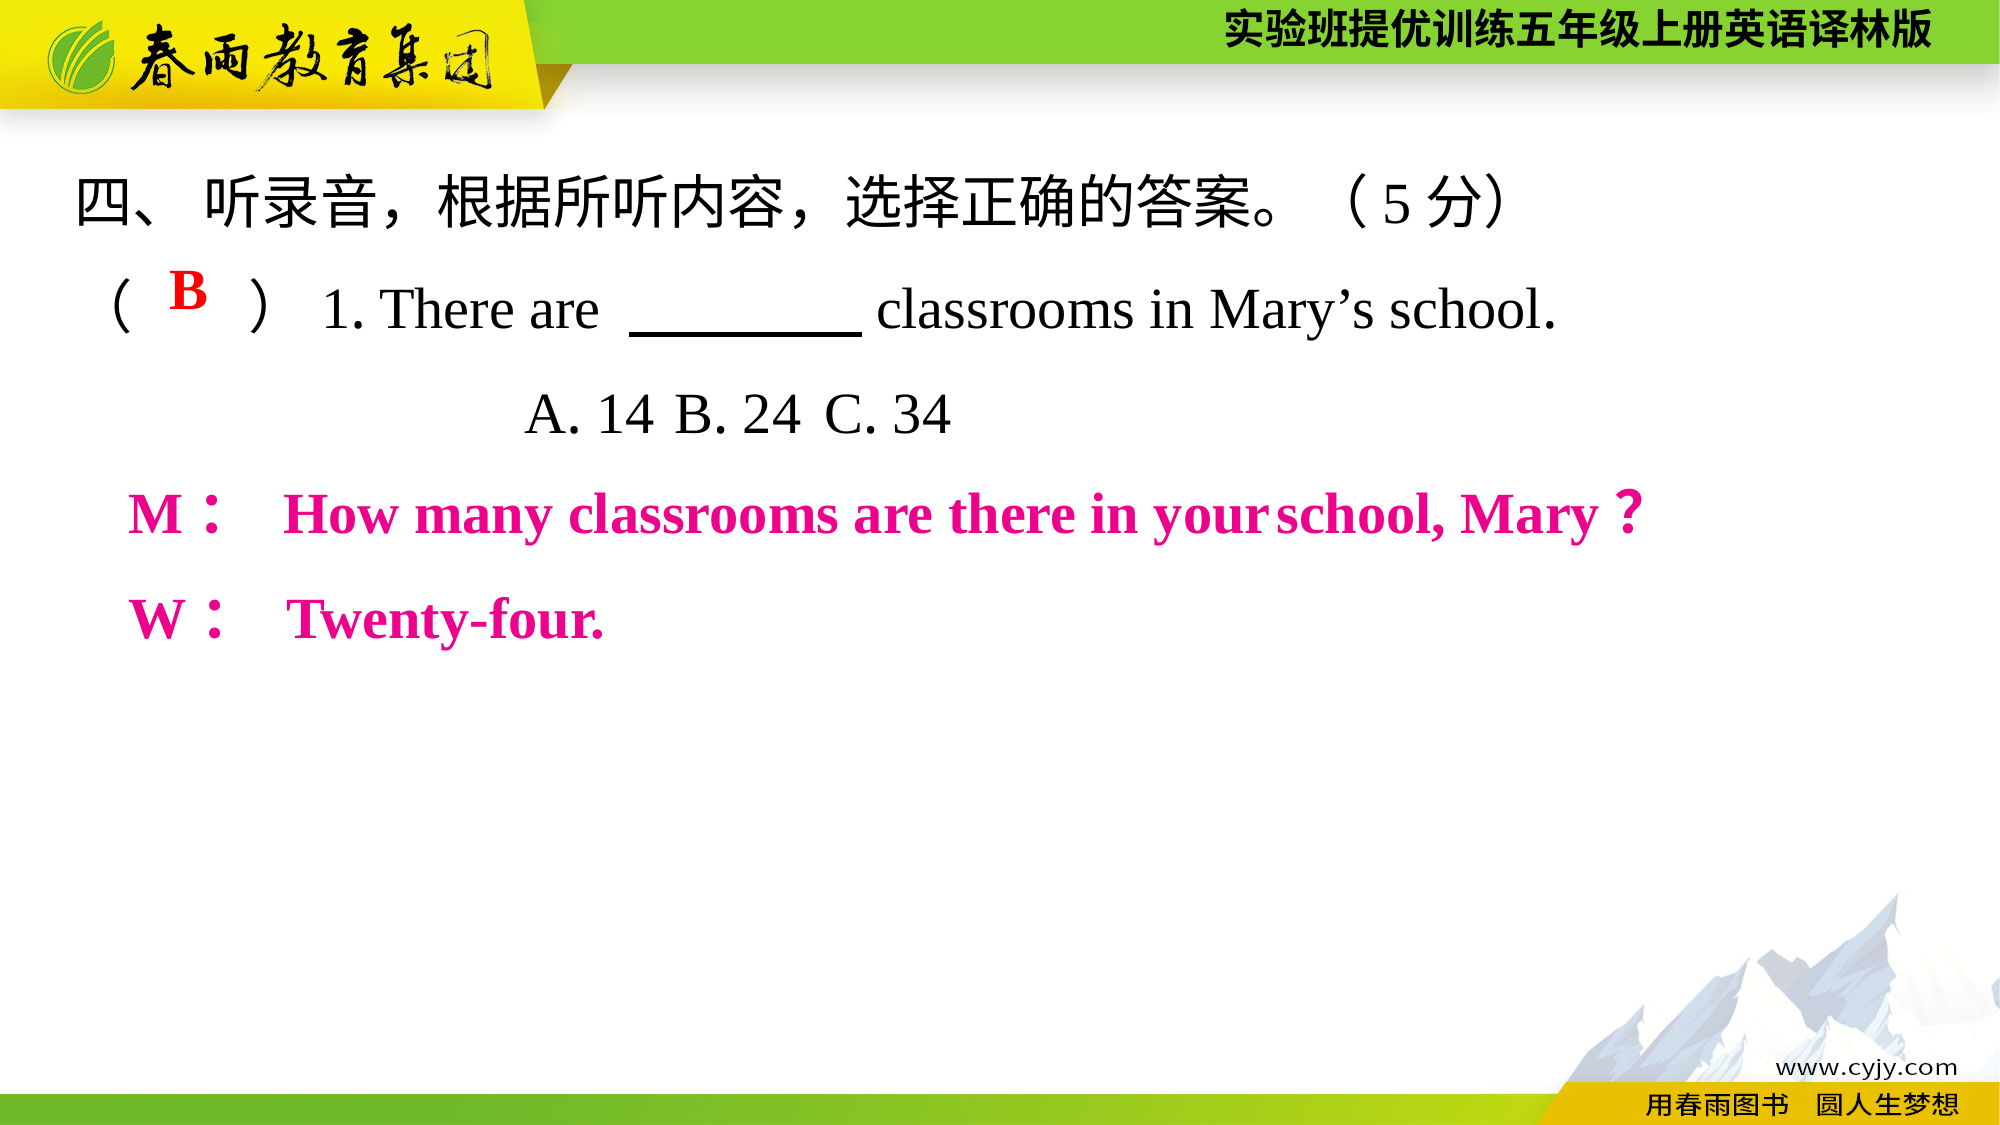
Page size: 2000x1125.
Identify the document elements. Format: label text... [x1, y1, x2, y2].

picture [0, 0, 2000, 1125]
text_box M： How many classrooms are there in your school, Mary？ W： Twenty-four. [113, 432, 1902, 658]
text_box B [154, 243, 224, 329]
list 四、 听录音，根据所听内容，选择正确的答案。（5分） （ ）1. There are classrooms in Mary’s school. A. 14 B. 24 C. 34 [59, 122, 1944, 443]
